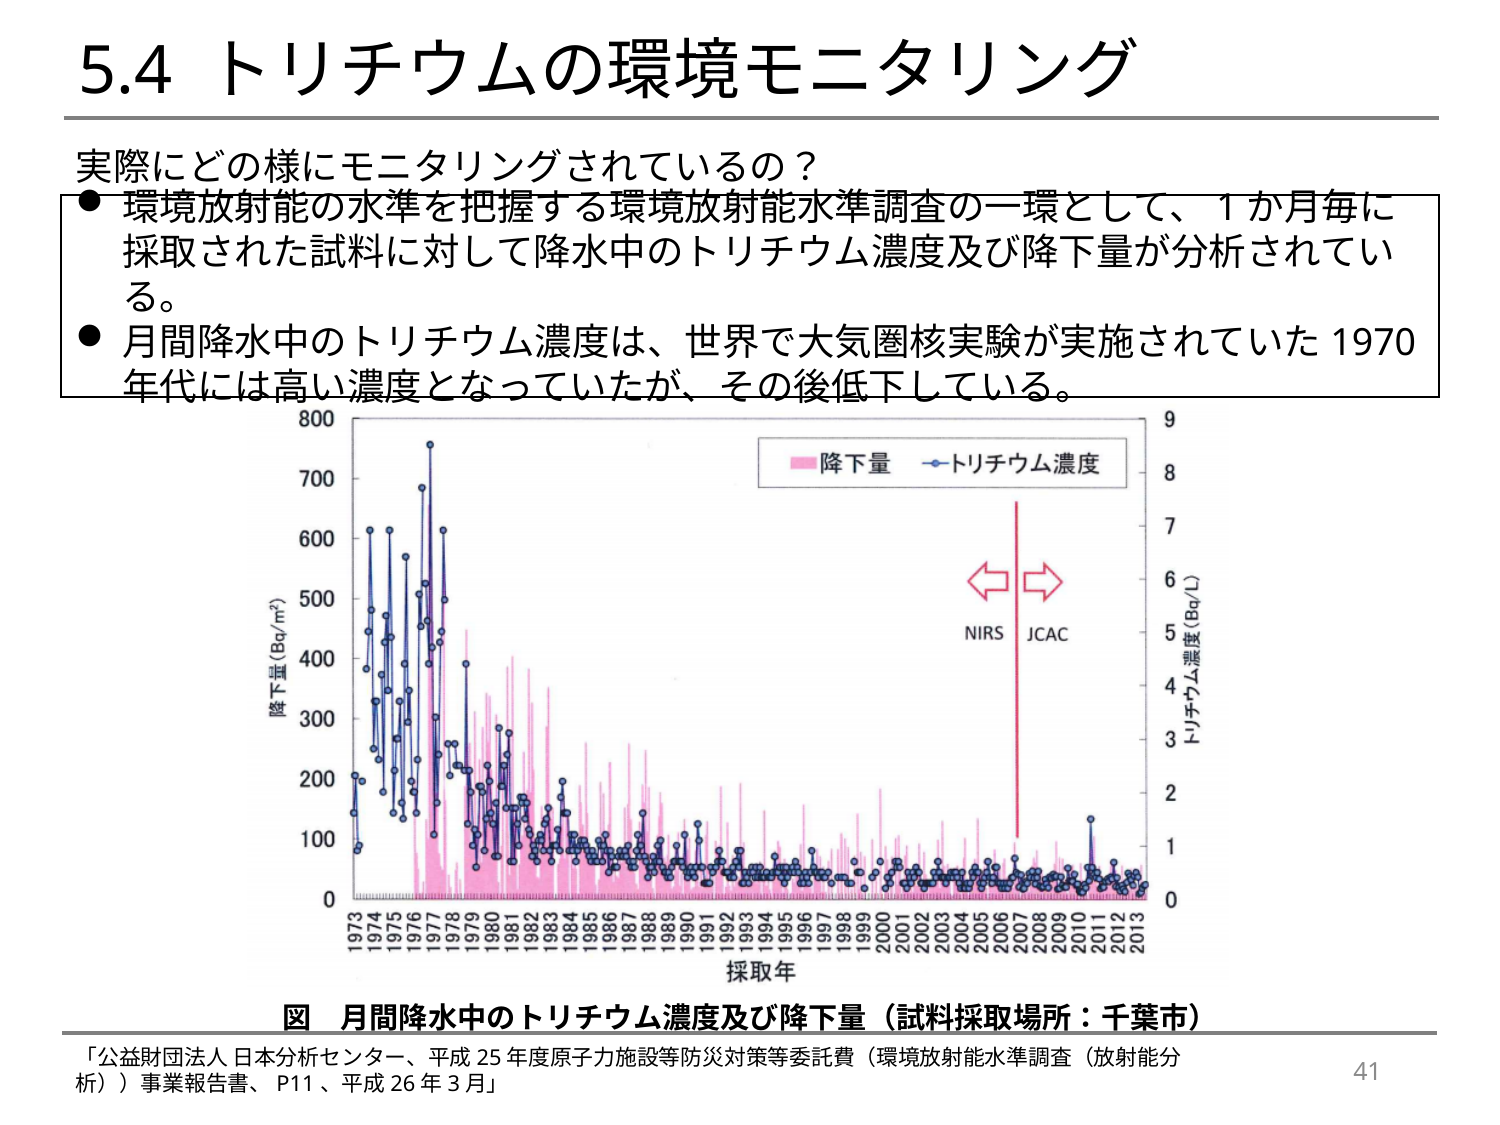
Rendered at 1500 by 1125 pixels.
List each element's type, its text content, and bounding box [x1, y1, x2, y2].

text_box 「公益財団法人 日本分析センター、平成25年度原子力施設等防災対策等委託費（環境放射能水準調査（放射能分析））事業報告書、P11、平成26年3月」 [60, 1035, 1228, 1103]
title 5.4 トリチウムの環境モニタリング [63, 28, 1439, 116]
picture [247, 402, 1229, 989]
slide_number 41 [1228, 1042, 1397, 1103]
text_box 実際にどの様にモニタリングされているの？ [60, 135, 1440, 196]
text_box 図 月間降水中のトリチウム濃度及び降下量（試料採取場所：千葉市） [216, 991, 1284, 1042]
text_box 環境放射能の水準を把握する環境放射能水準調査の一環として、1か月毎に採取された試料に対して降水中のトリチウム濃度及び降下量が分析されている。 月間降水中のトリチウム濃度は、世界で大気圏核実験が実施されていた1970年代には高い濃度となっていたが、その後低下している。 [60, 196, 1440, 398]
